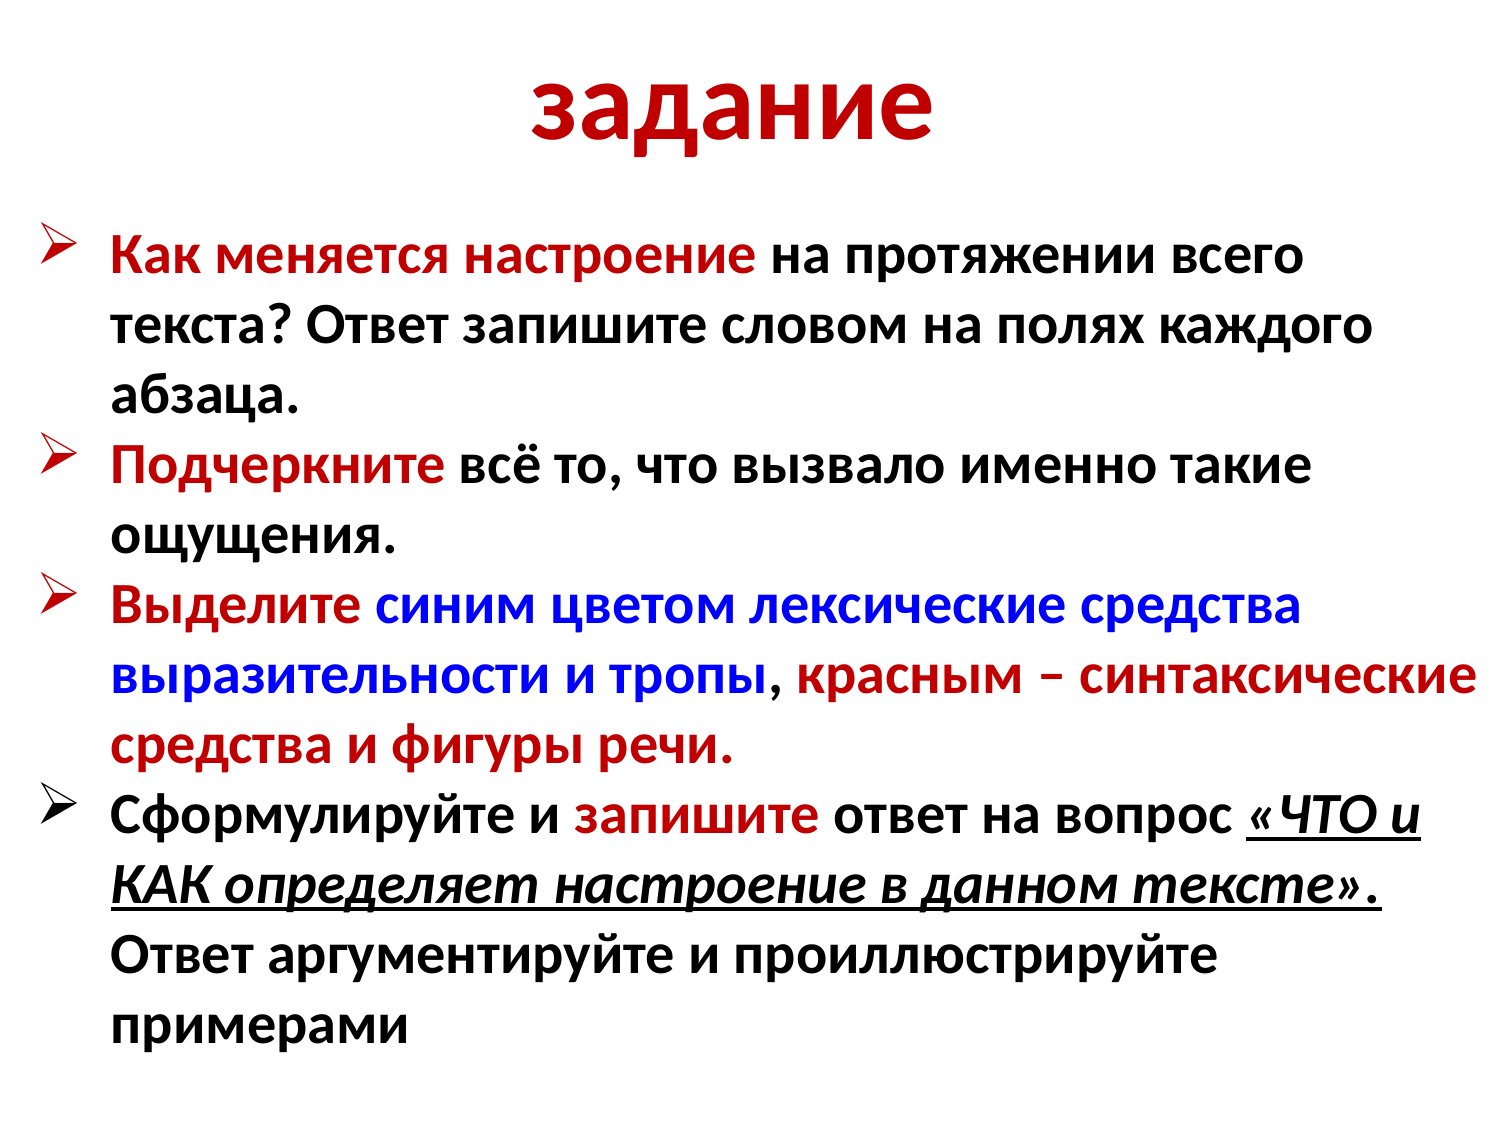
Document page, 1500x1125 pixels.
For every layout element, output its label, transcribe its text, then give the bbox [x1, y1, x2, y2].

text_box Как меняется настроение на протяжении всего текста? Ответ запишите словом на полях каждого абзаца. Подчеркните всё то, что вызвало именно такие ощущения. Выделите синим цветом лексические средства выразительности и тропы, красным – синтаксические средства и фигуры речи. Сформулируйте и запишите ответ на вопрос «ЧТО и КАК определяет настроение в данном тексте». Ответ аргументируйте и проиллюстрируйте примерами [21, 208, 1500, 1063]
text_box задание [515, 19, 951, 170]
